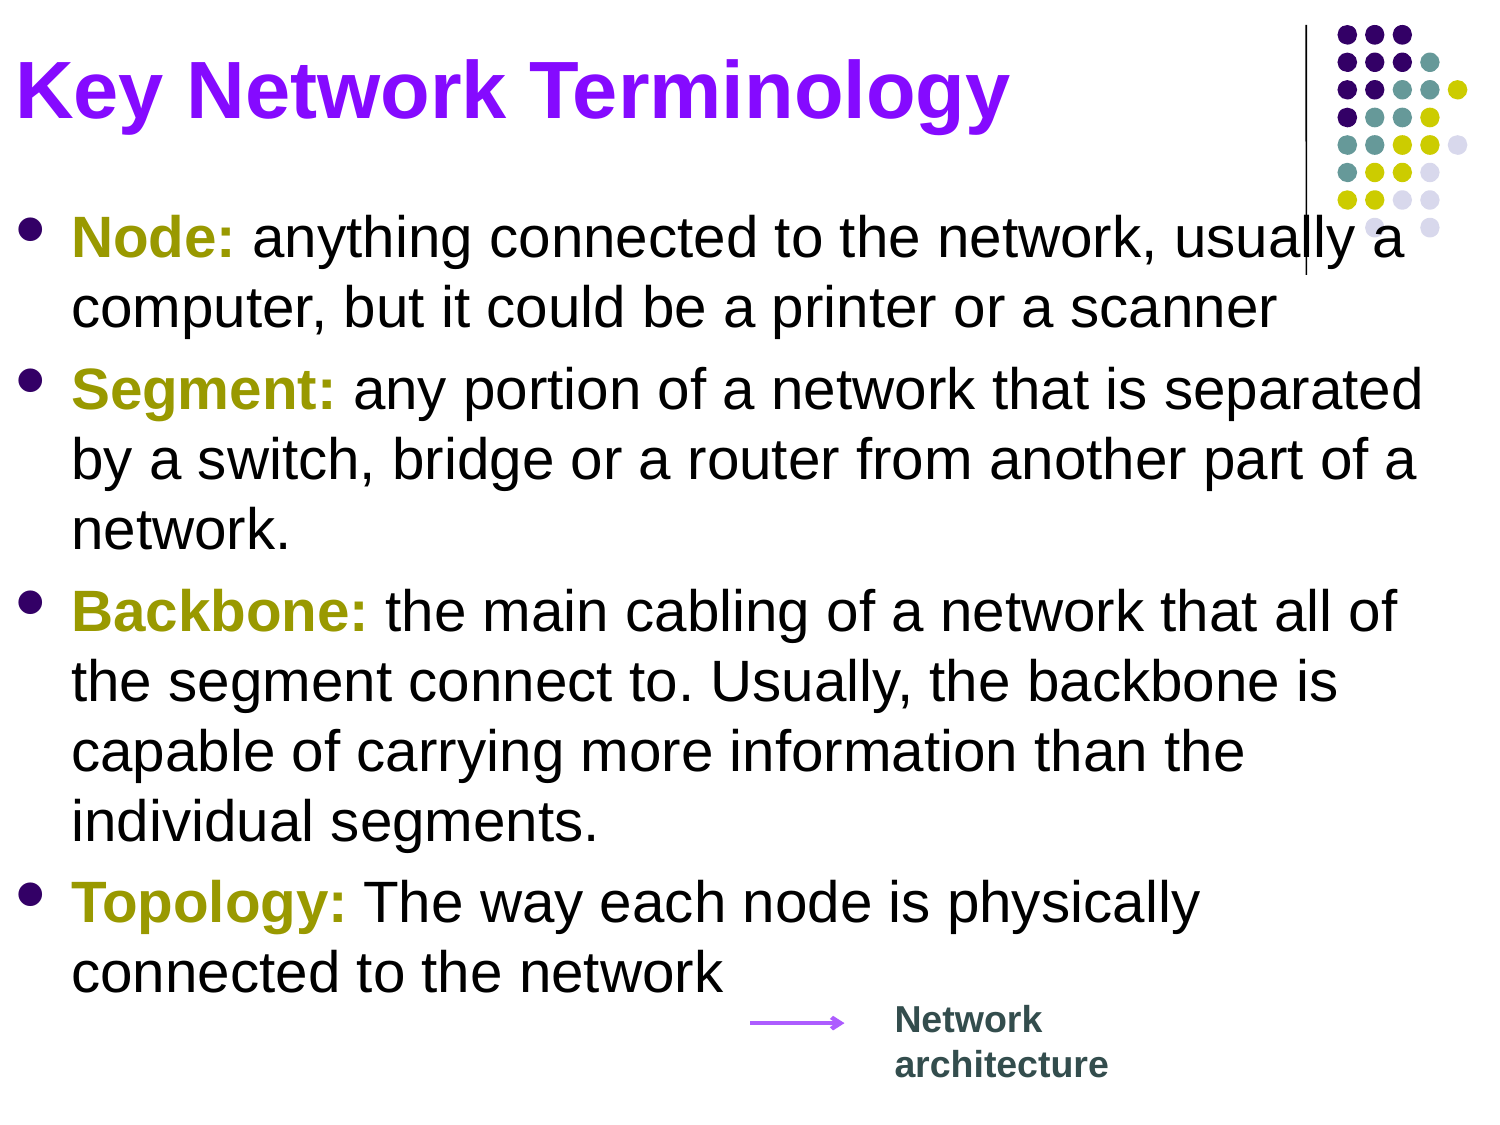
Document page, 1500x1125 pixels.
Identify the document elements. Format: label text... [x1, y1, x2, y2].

text_box Network architecture [879, 987, 1500, 1093]
title Key Network Terminology [0, 0, 1238, 105]
list Node: anything connected to the network, usually a computer, but it could be a printer or a scanner Segment: any portion of a network that is separated by a switch, bridge or a router from another part of a network. Backbone: the main cabling of a network that all of the segment connect to. Usually, the backbone is capable of carrying more information than the individual segments. Topology: The way each node is physically connected to the network [0, 105, 1500, 768]
